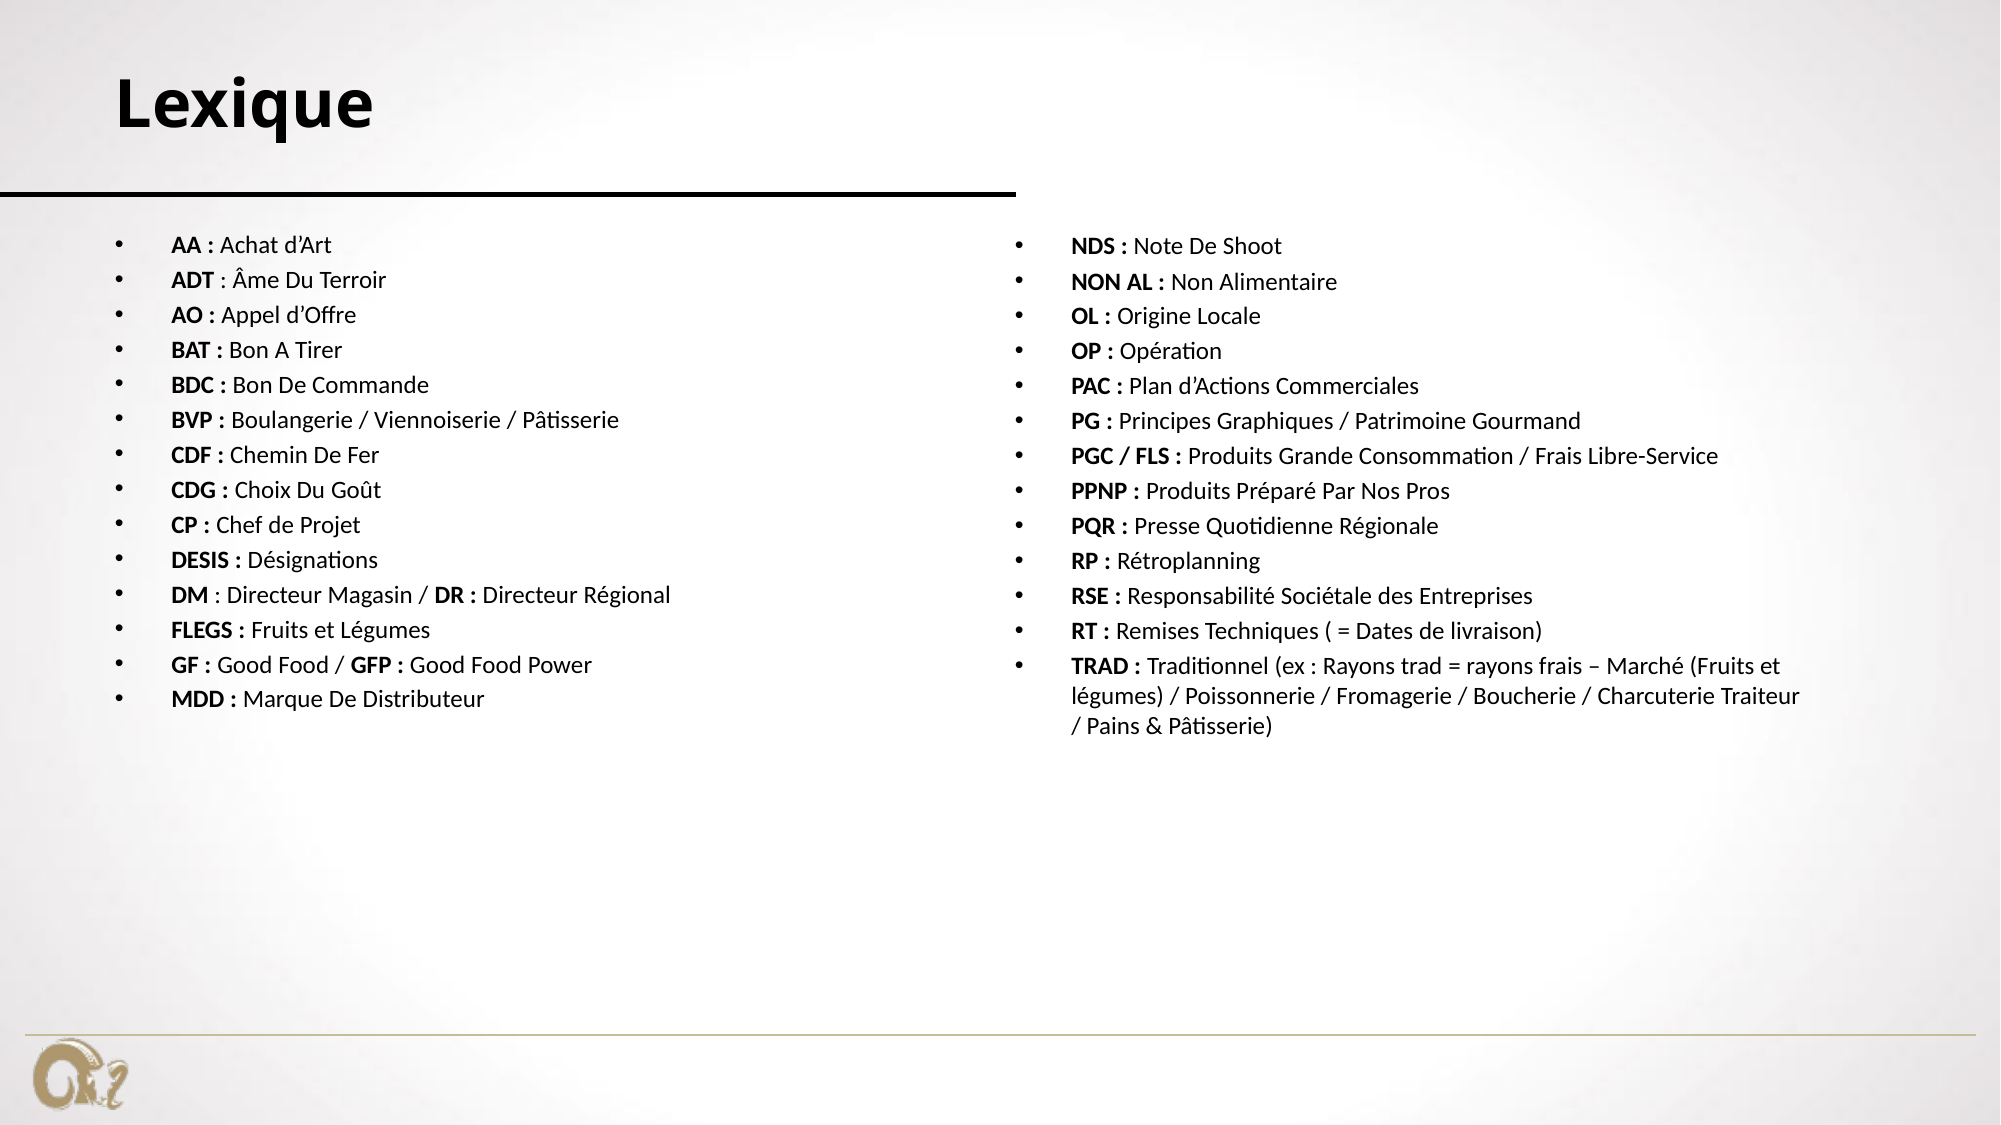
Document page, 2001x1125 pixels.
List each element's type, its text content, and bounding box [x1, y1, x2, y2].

title Lexique [99, 7, 1900, 195]
text_box AA : Achat d’Art ADT : Âme Du Terroir AO : Appel d’Offre BAT : Bon A Tirer BDC : Bon De Commande BVP : Boulangerie / Viennoiserie / Pâtisserie CDF : Chemin De Fer CDG : Choix Du Goût CP : Chef de Projet DESIS : Désignations DM : Directeur Magasin / DR : Directeur Régional FLEGS : Fruits et Légumes GF : Good Food / GFP : Good Food Power MDD : Marque De Distributeur [99, 221, 919, 990]
picture [0, 0, 2000, 1125]
text_box NDS : Note De Shoot NON AL : Non Alimentaire OL : Origine Locale OP : Opération PAC : Plan d’Actions Commerciales PG : Principes Graphiques / Patrimoine Gourmand PGC / FLS : Produits Grande Consommation / Frais Libre-Service PPNP : Produits Préparé Par Nos Pros PQR : Presse Quotidienne Régionale RP : Rétroplanning RSE : Responsabilité Sociétale des Entreprises RT : Remises Techniques ( = Dates de livraison) TRAD : Traditionnel (ex : Rayons trad = rayons frais – Marché (Fruits et légumes) / Poissonnerie / Fromagerie / Boucherie / Charcuterie Traiteur / Pains & Pâtisserie) [999, 222, 1819, 992]
